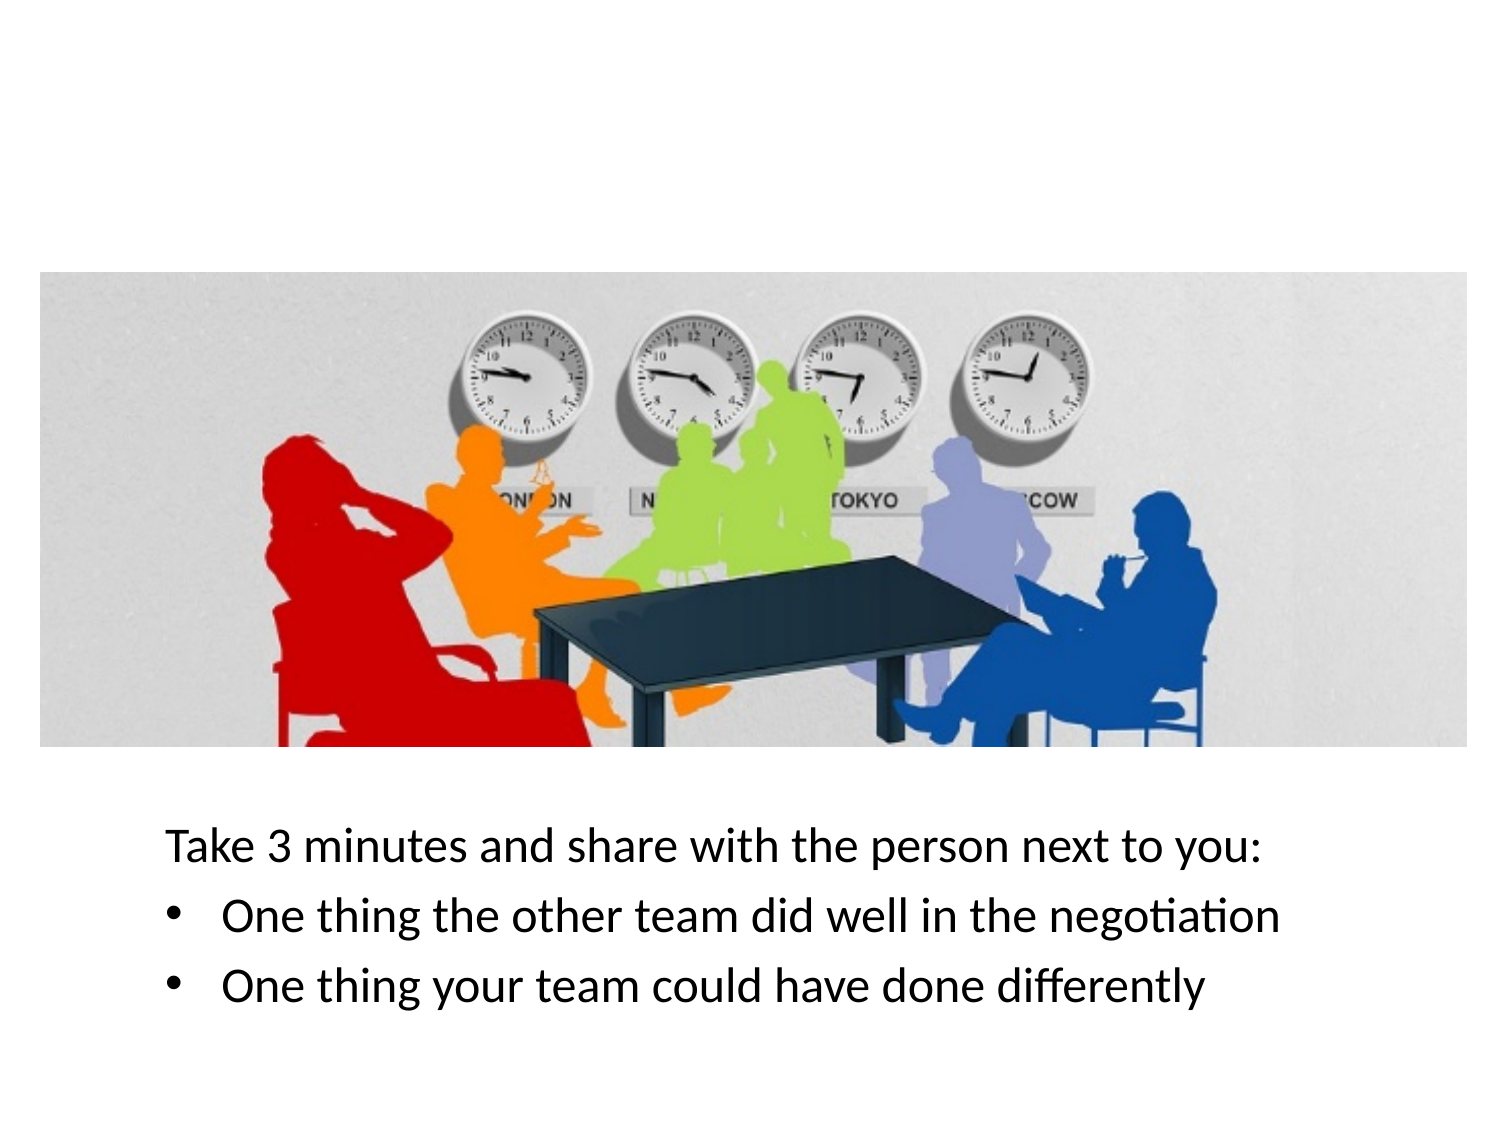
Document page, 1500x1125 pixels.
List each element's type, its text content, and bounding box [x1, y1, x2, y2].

picture [40, 272, 1468, 747]
list Take 3 minutes and share with the person next to you: One thing the other team did well in the negotiation One thing your team could have done differently [150, 804, 1500, 1125]
